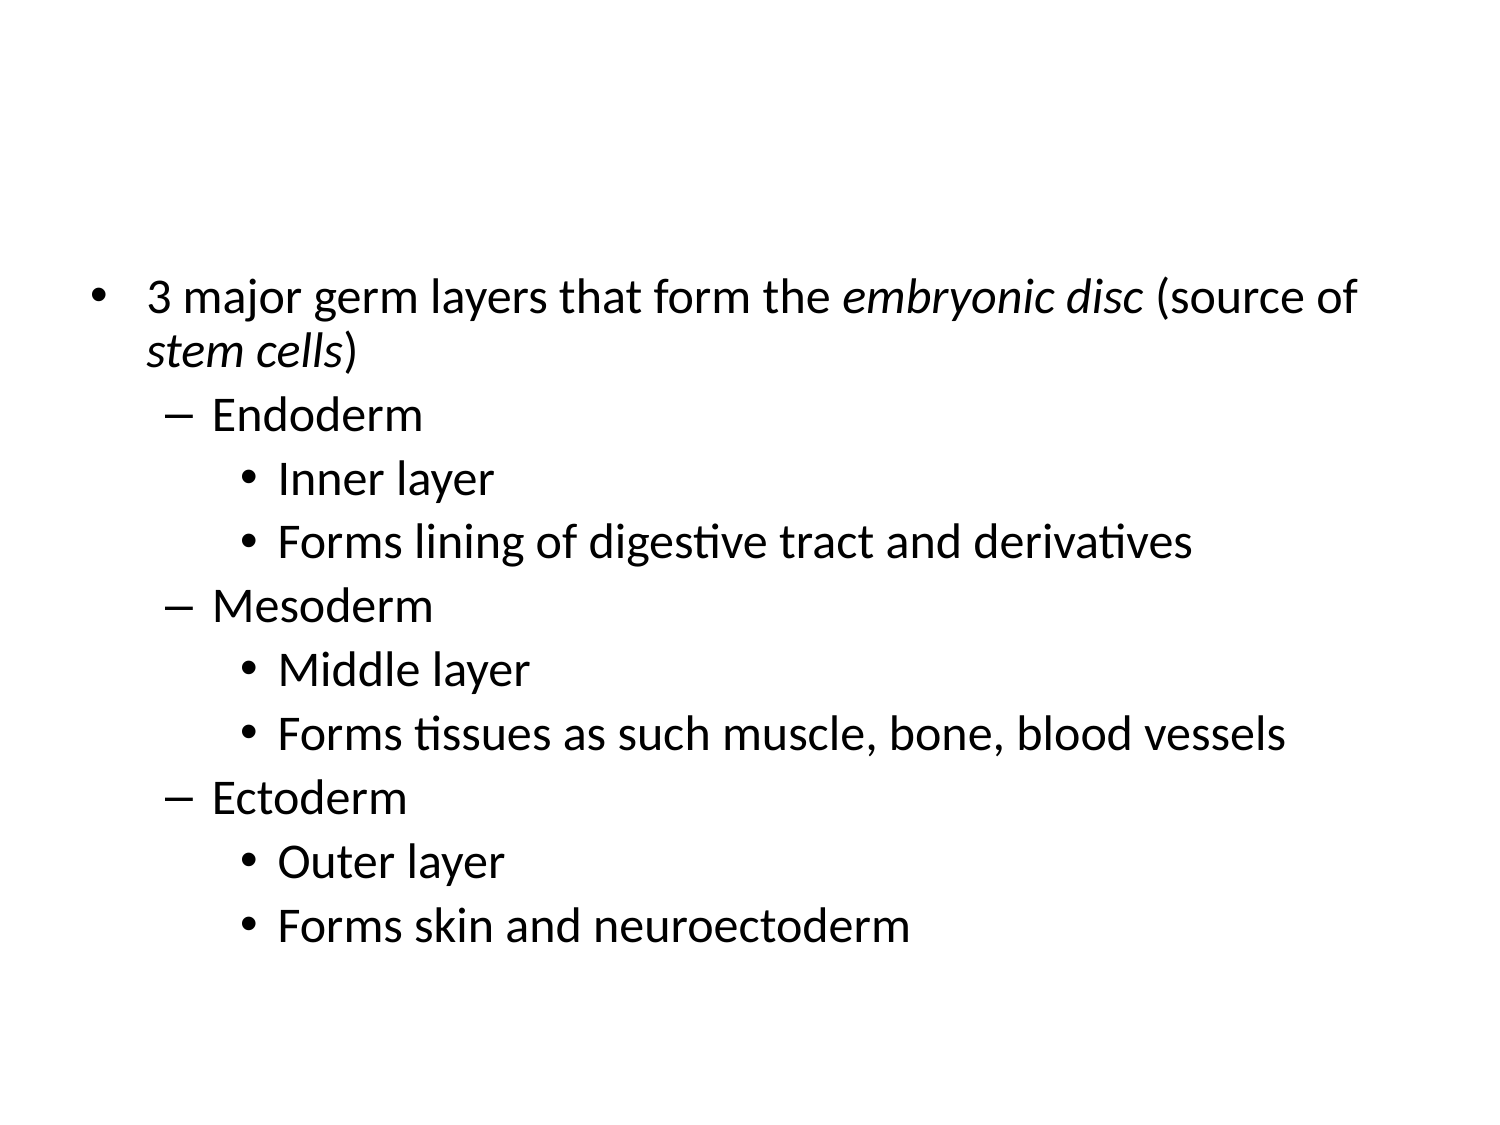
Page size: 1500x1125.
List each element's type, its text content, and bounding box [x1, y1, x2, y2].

list 3 major germ layers that form the embryonic disc (source of stem cells) Endoderm Inner layer Forms lining of digestive tract and derivatives Mesoderm Middle layer Forms tissues as such muscle, bone, blood vessels Ectoderm Outer layer Forms skin and neuroectoderm [75, 262, 1425, 1005]
